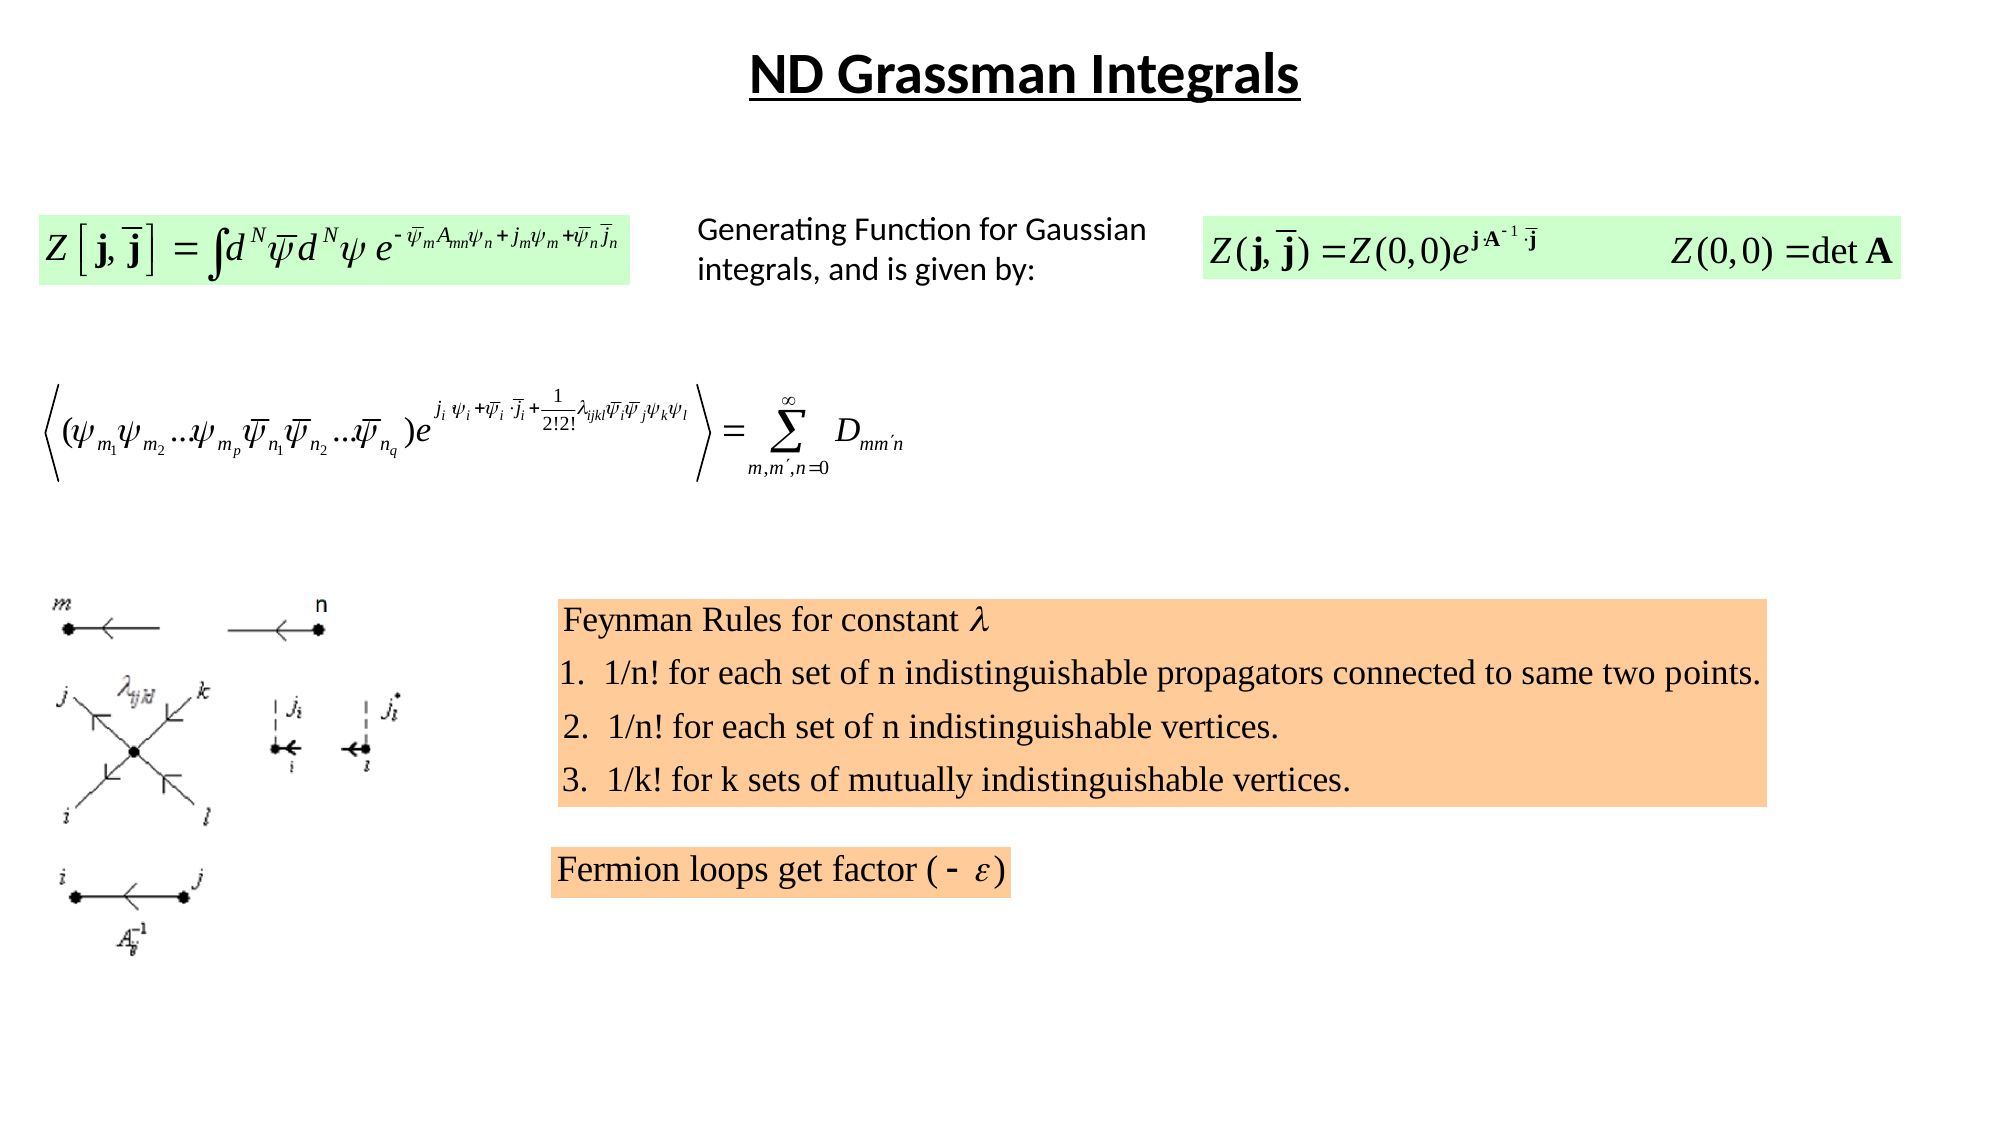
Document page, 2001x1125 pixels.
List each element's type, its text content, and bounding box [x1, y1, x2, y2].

title ND Grassman Integrals [630, 35, 1420, 115]
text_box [551, 847, 1011, 898]
text_box Generating Function for Gaussian integrals, and is given by: [682, 199, 1176, 295]
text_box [38, 215, 630, 286]
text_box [1203, 215, 1901, 280]
picture [38, 591, 415, 959]
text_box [38, 377, 914, 489]
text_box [557, 599, 1767, 807]
